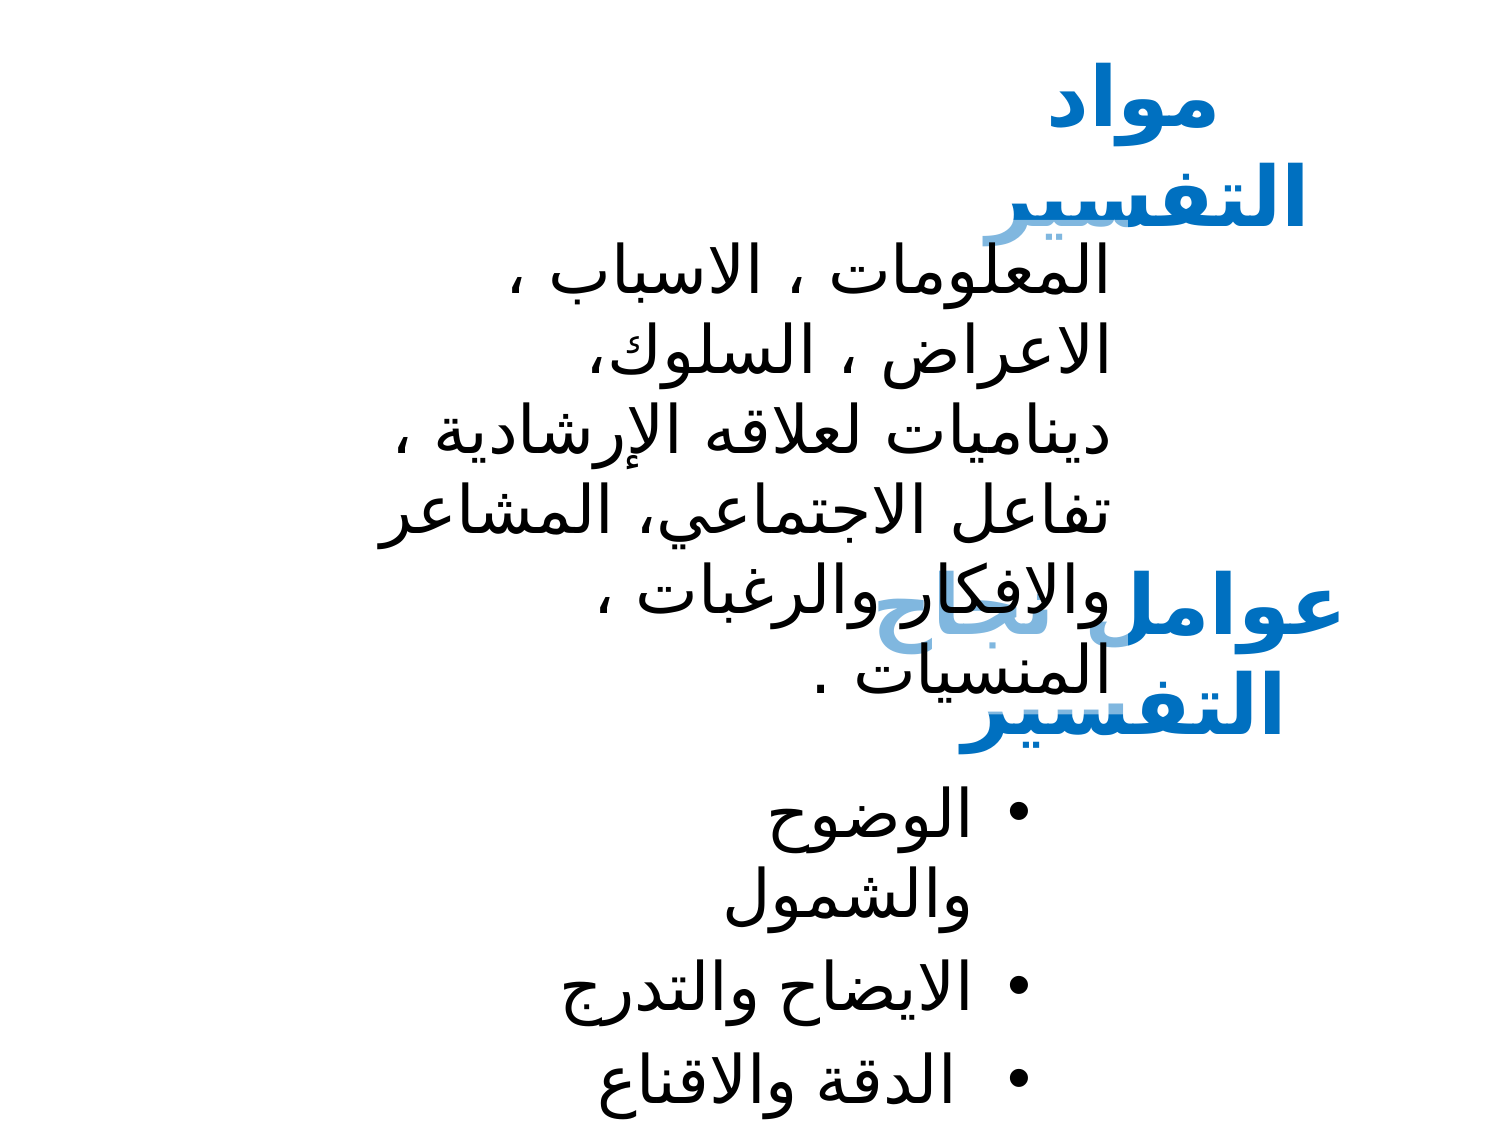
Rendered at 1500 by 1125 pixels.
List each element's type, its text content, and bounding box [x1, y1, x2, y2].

text_box المعلومات ، الاسباب ، الاعراض ، السلوك، ديناميات لعلاقه الإرشادية ، تفاعل الاجتماعي، المشاعر والافكار والرغبات ، المنسيات . [336, 219, 1128, 715]
text_box مواد التفسير [877, 75, 1390, 211]
text_box عوامل نجاح التفسير [819, 583, 1414, 719]
text_box الوضوح والشمول الايضاح والتدرج الدقة والاقناع [535, 763, 1046, 1071]
